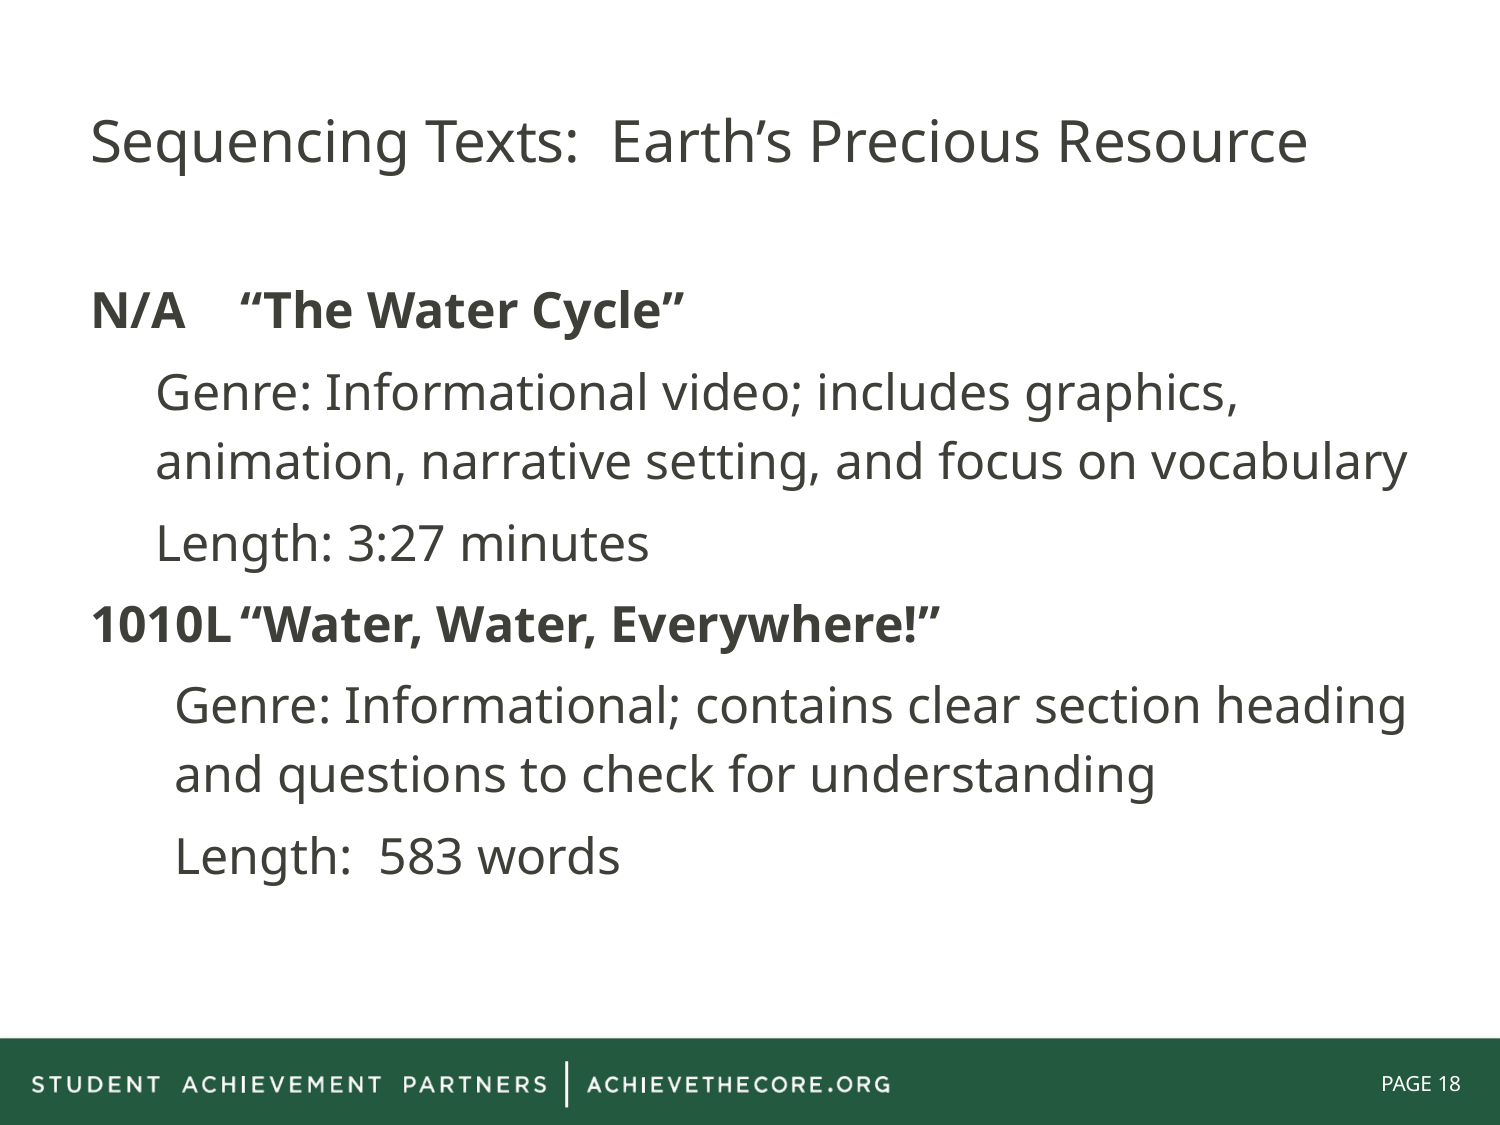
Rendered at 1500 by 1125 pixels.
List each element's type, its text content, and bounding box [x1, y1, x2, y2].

title Sequencing Texts: Earth’s Precious Resource [75, 45, 1425, 233]
list N/A “The Water Cycle” Genre: Informational video; includes graphics, animation, narrative setting, and focus on vocabulary Length: 3:27 minutes 1010L “Water, Water, Everywhere!” Genre: Informational; contains clear section heading and questions to check for understanding Length: 583 words [75, 262, 1425, 1005]
